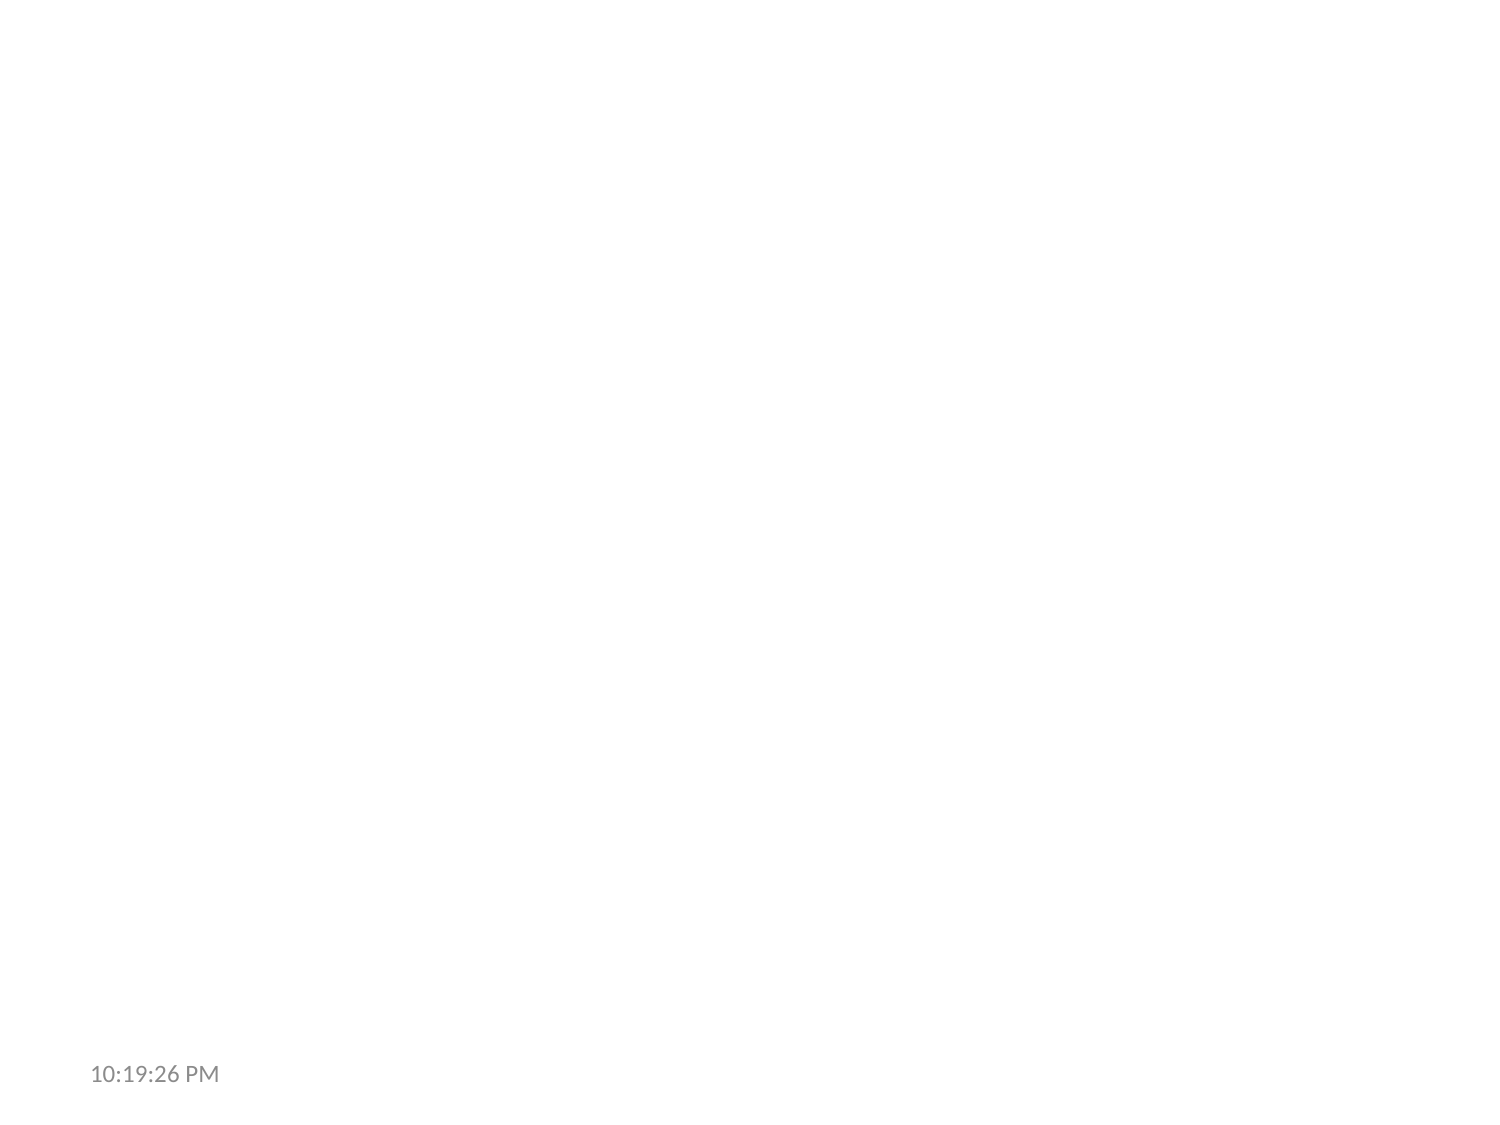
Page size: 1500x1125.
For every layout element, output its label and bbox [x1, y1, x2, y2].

slide_number [75, 1042, 425, 1103]
